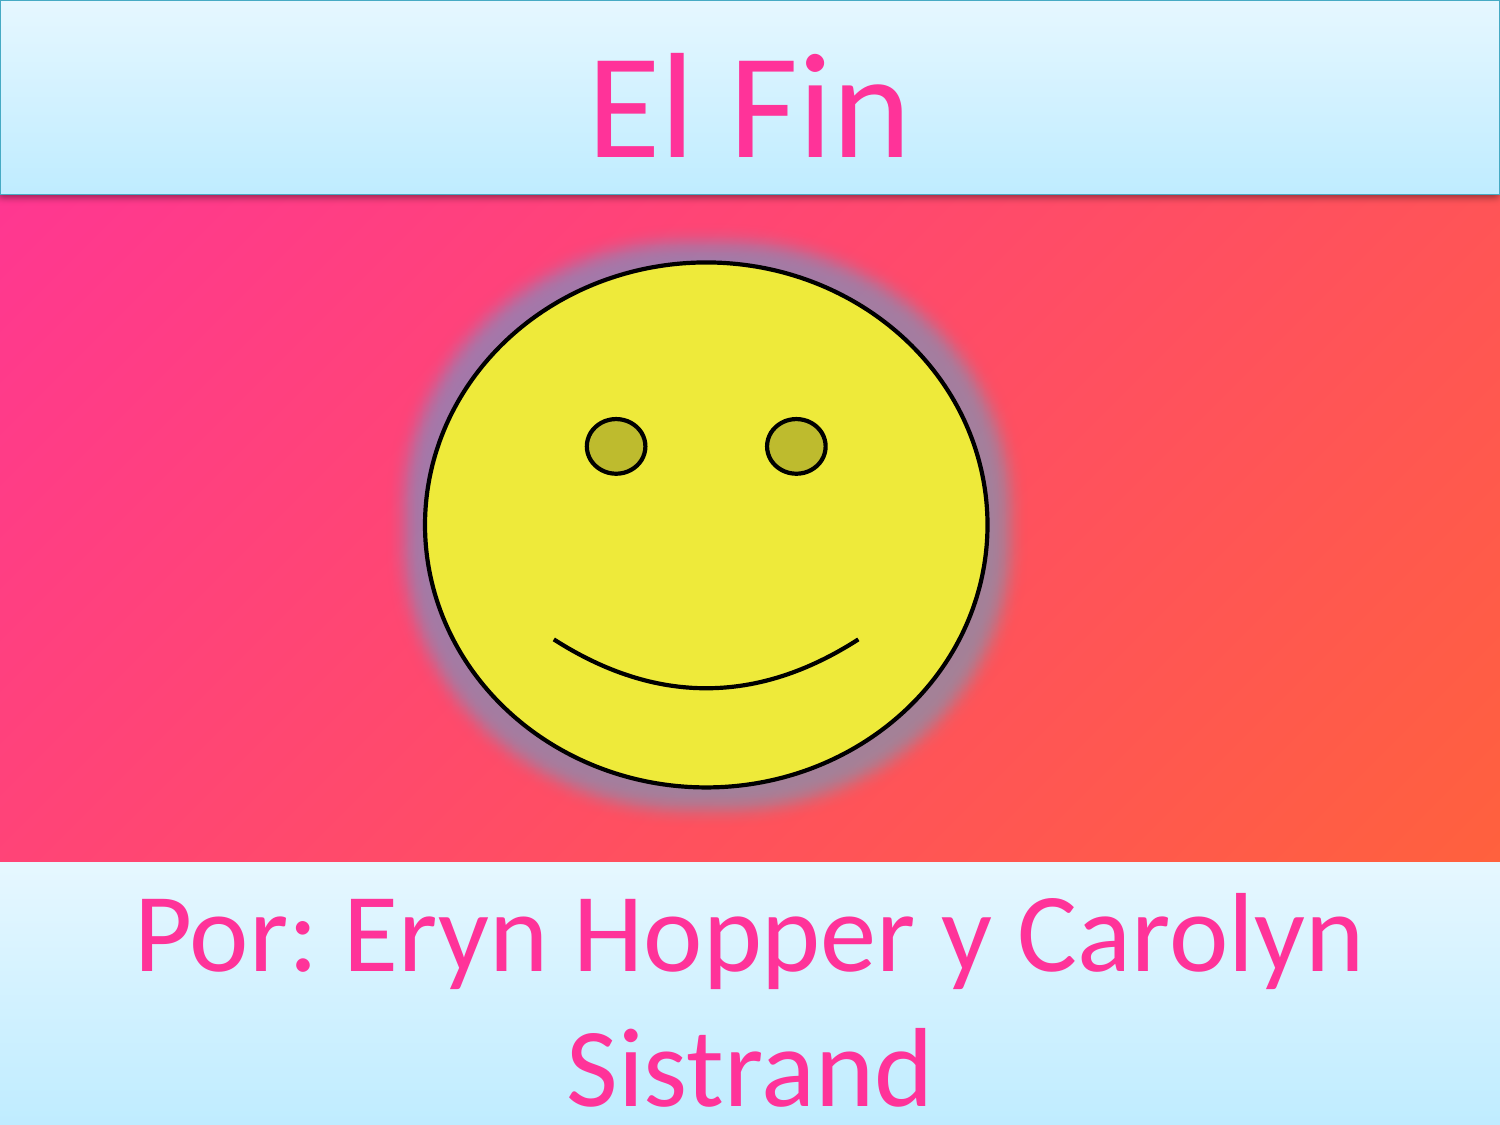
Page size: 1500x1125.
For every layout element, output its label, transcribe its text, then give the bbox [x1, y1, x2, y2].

text_box [422, 260, 990, 790]
title Por: Eryn Hopper y Carolyn Sistrand [0, 862, 1500, 1125]
text_box El Fin [0, 0, 1500, 195]
